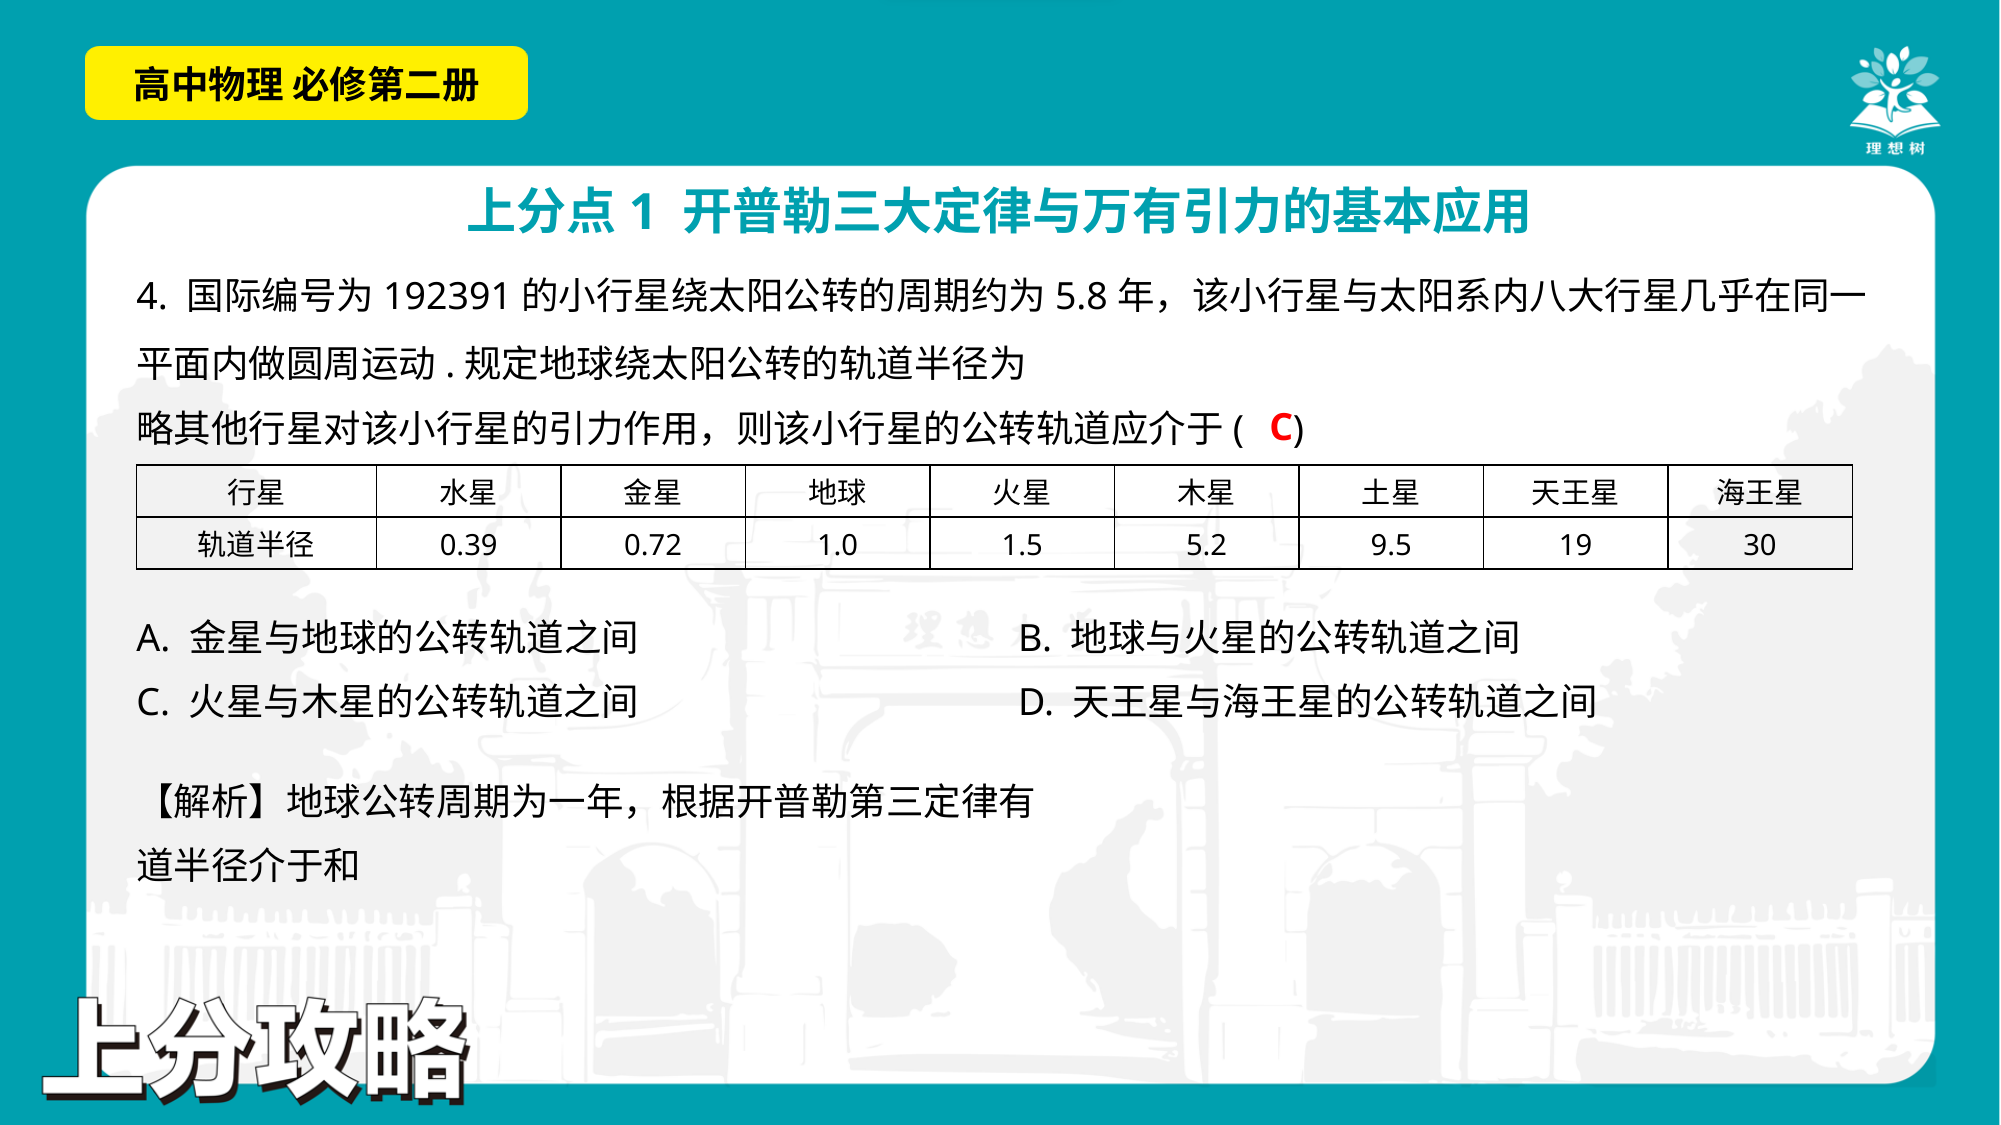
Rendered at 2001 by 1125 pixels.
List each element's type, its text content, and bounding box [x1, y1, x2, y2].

text_box A. 金星与地球的公转轨道之间 B. 地球与火星的公转轨道之间 C. 火星与木星的公转轨道之间 D. 天王星与海王星的公转轨道之间 [136, 589, 1865, 717]
picture [0, 0, 2000, 1125]
text_box C [1254, 383, 1309, 442]
